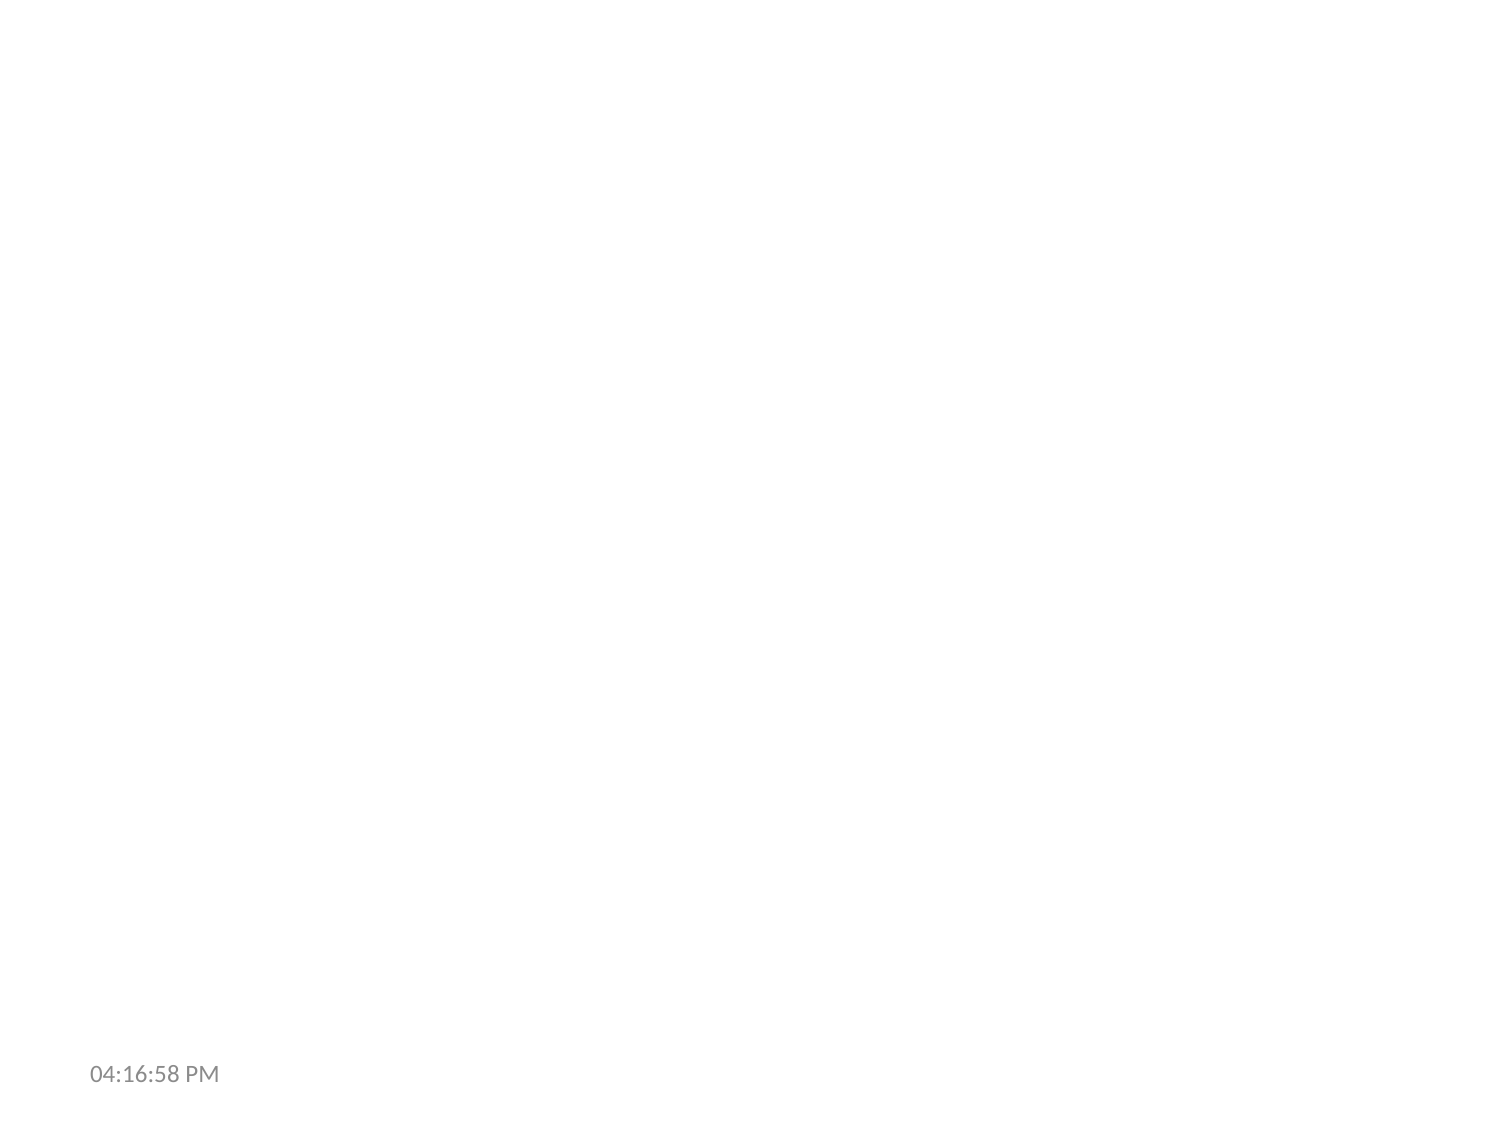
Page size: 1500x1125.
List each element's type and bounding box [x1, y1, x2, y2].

slide_number [75, 1042, 425, 1103]
